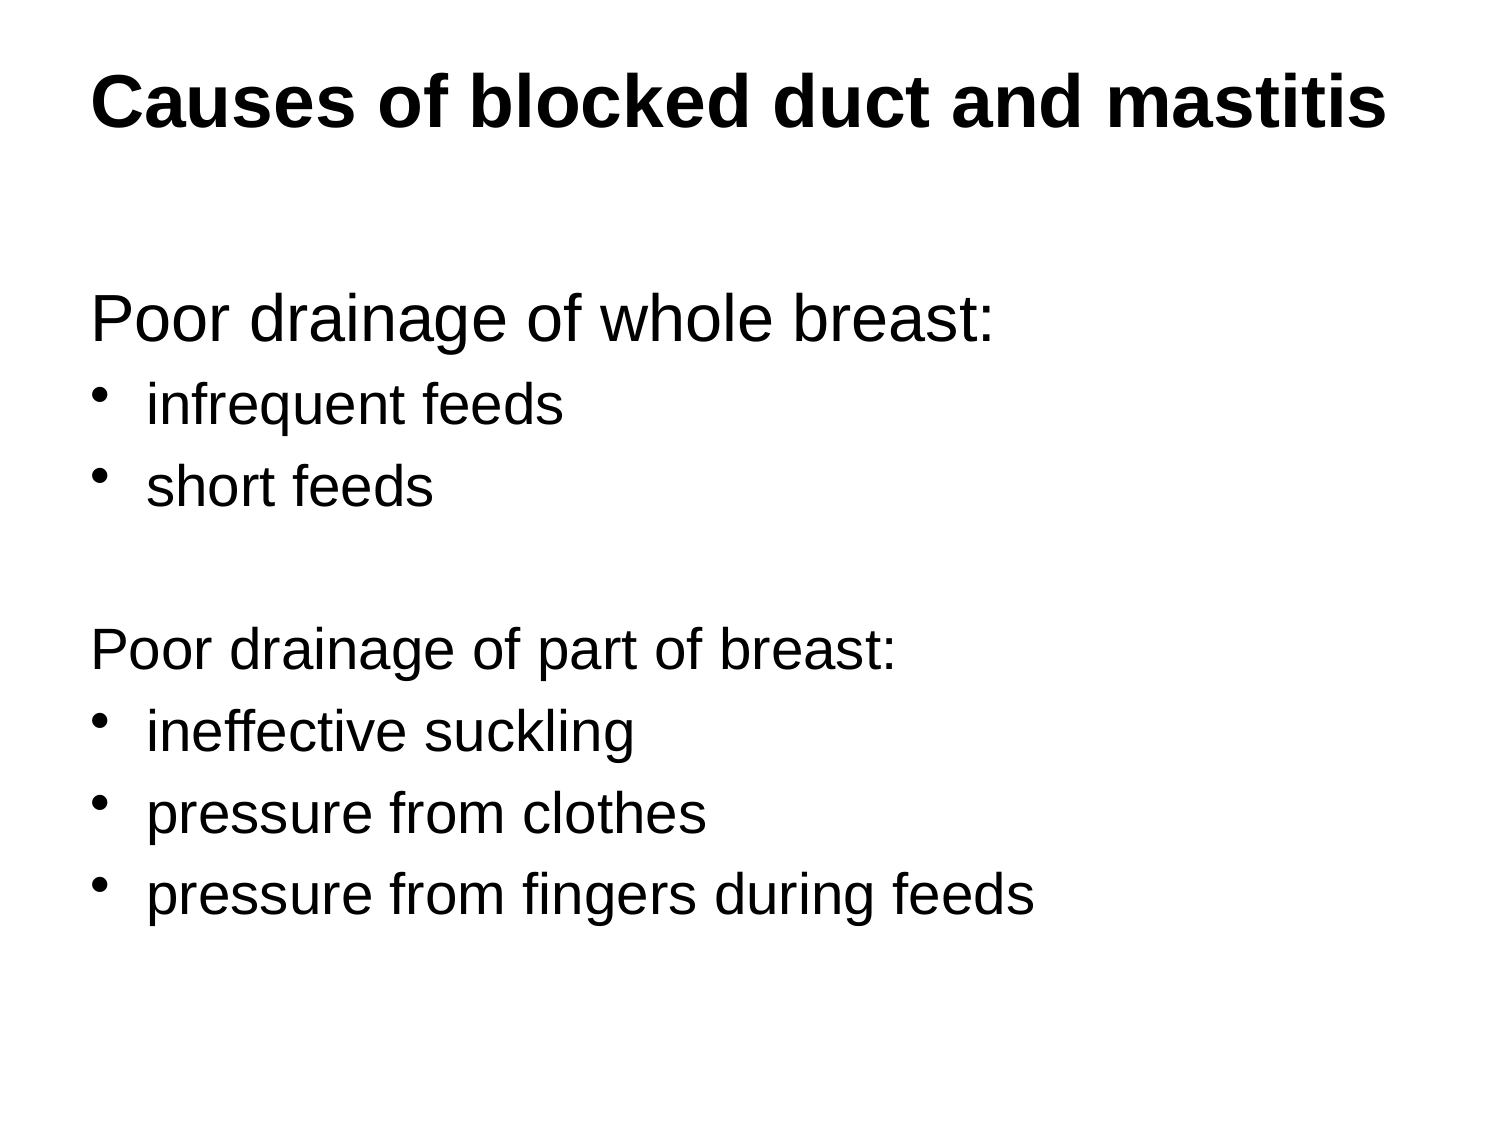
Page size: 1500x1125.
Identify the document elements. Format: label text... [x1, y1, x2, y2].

title Causes of blocked duct and mastitis [74, 44, 1426, 233]
list Poor drainage of whole breast: infrequent feeds short feeds Poor drainage of part of breast: ineffective suckling pressure from clothes pressure from fingers during feeds [74, 266, 1426, 1093]
